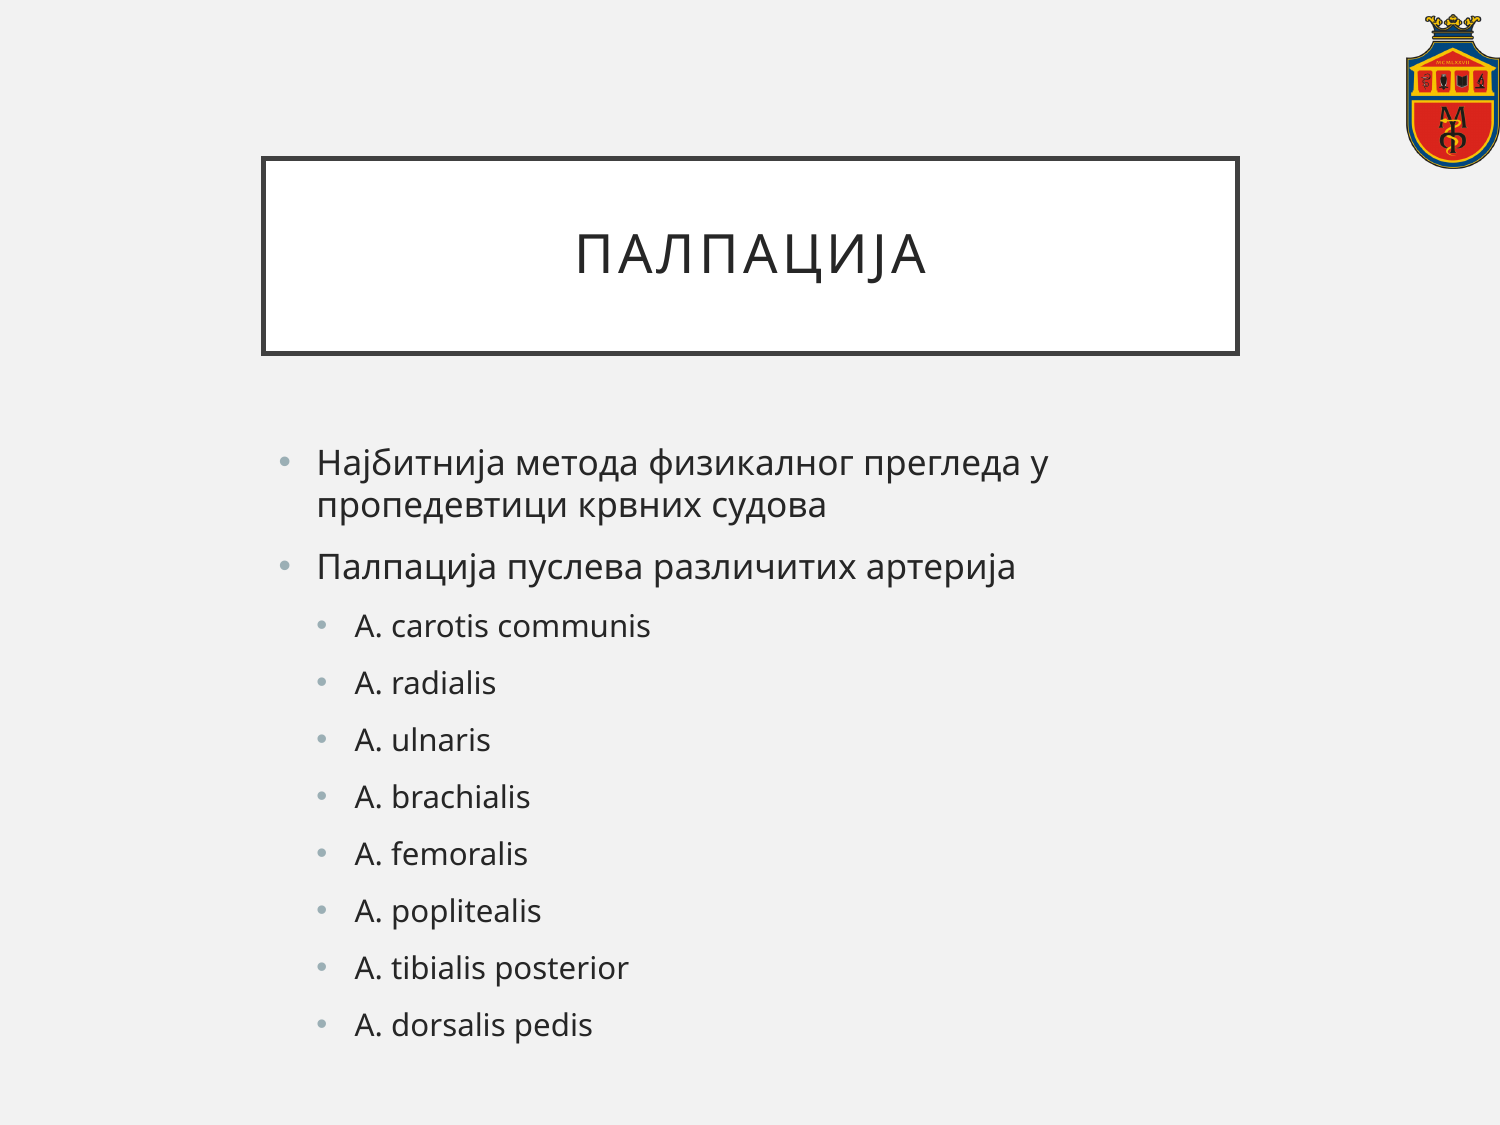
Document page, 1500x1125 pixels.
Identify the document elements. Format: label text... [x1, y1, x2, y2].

list Најбитнија метода физикалног прегледа у пропедевтици крвних судова Палпација пуслева различитих артерија A. carotis communis A. radialis A. ulnaris A. brachialis A. femoralis A. poplitealis A. tibialis posterior A. dorsalis pedis [263, 432, 1238, 1055]
picture [1406, 14, 1500, 169]
title Палпација [261, 156, 1240, 356]
